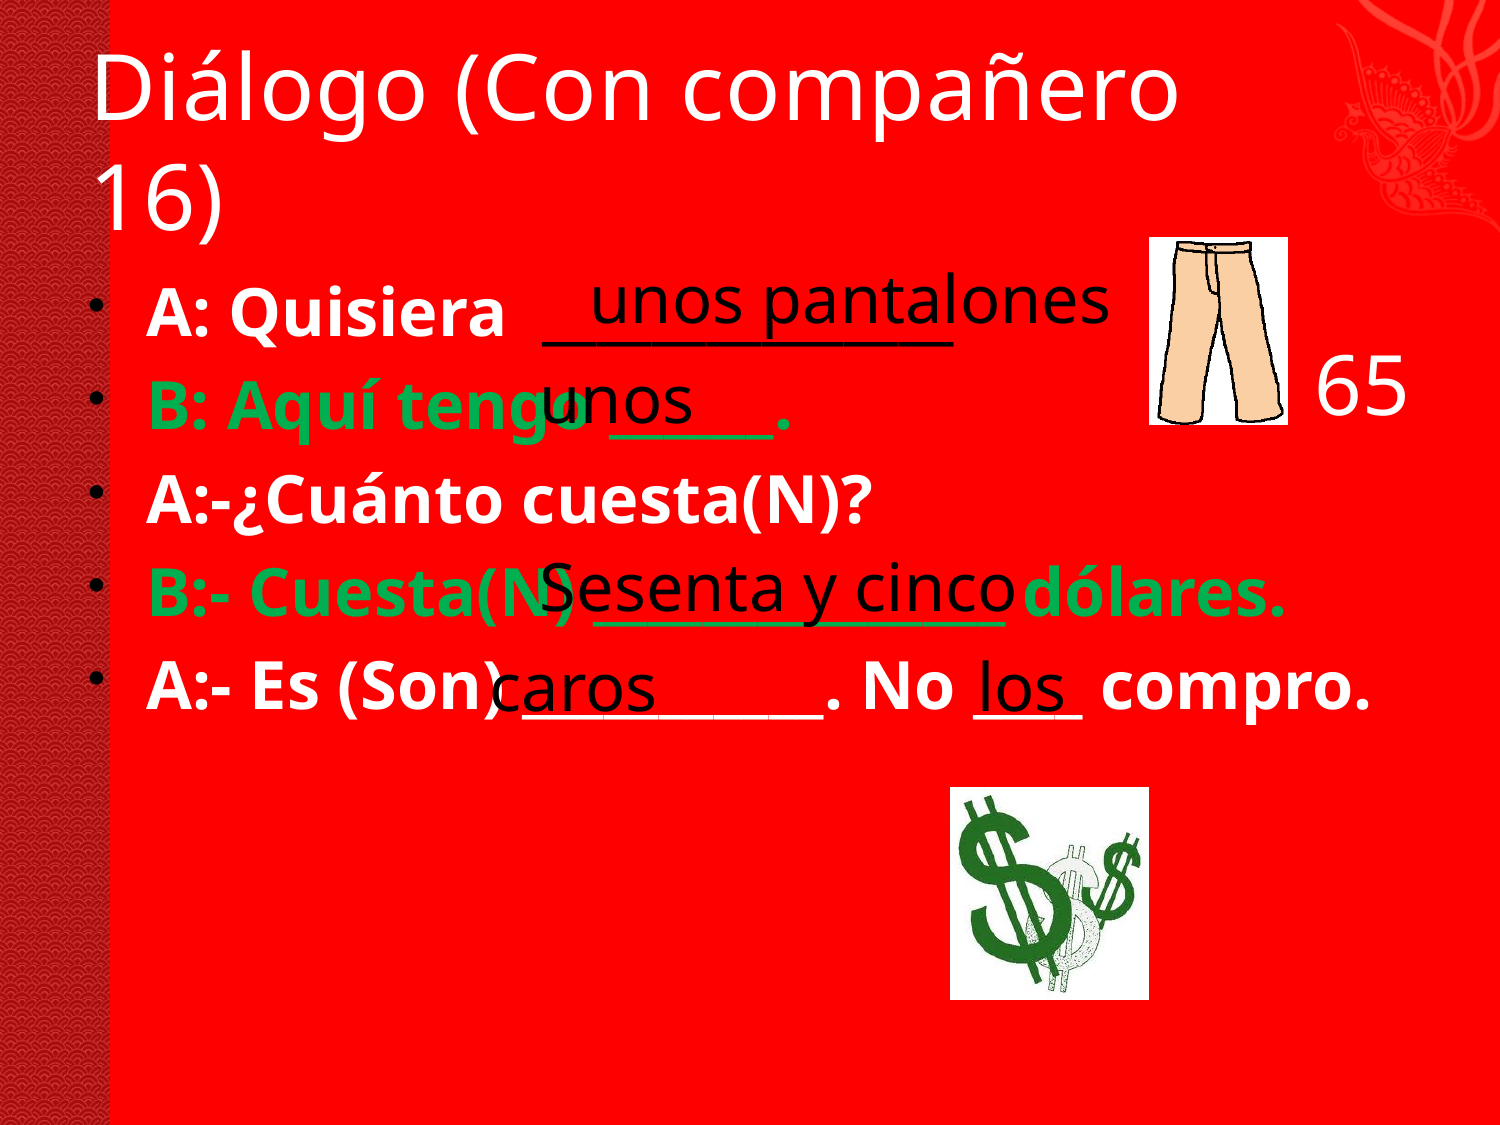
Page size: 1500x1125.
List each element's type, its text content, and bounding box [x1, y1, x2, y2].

text_box unos pantalones [574, 249, 1142, 345]
list En grupos de 2 o 3, usen la plantilla para planear una lección para programar una de las siguientes: Dar direcciones y los medios de transporte. o Pedir comida en un restaurante. [1334, 0, 1500, 235]
picture [1149, 236, 1288, 426]
text_box 65 [1308, 324, 1463, 440]
text_box caros [474, 637, 950, 733]
text_box los [962, 637, 1438, 733]
picture [949, 786, 1150, 1001]
list A: Quisiera _______________ B: Aquí tengo ______. A:-¿Cuánto cuesta(N)? B:- Cuesta(N) _______________ dólares. A:- Es (Son) ___________. No ____ compro. [75, 262, 1425, 1005]
text_box unos [525, 349, 1000, 445]
text_box Sesenta y cinco [524, 537, 1063, 633]
title Diálogo (Con compañero 16) [75, 45, 1351, 233]
